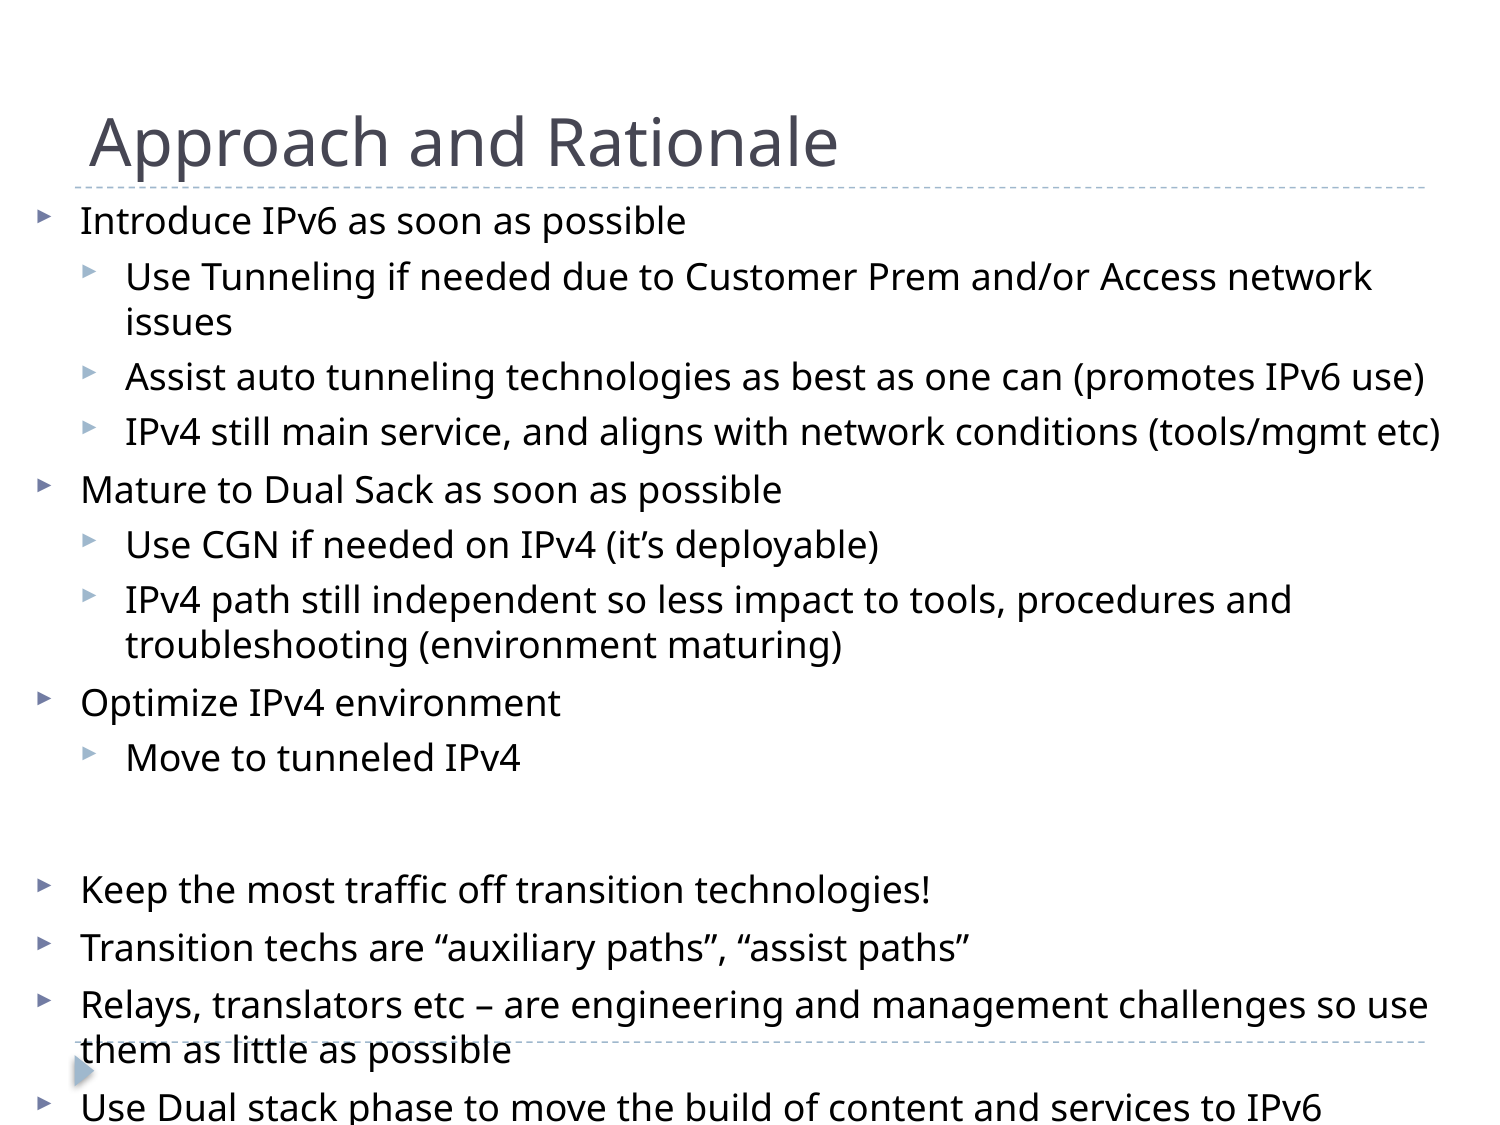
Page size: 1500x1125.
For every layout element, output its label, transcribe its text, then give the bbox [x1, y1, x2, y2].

title Approach and Rationale [75, 24, 1425, 188]
list Introduce IPv6 as soon as possible Use Tunneling if needed due to Customer Prem and/or Access network issues Assist auto tunneling technologies as best as one can (promotes IPv6 use) IPv4 still main service, and aligns with network conditions (tools/mgmt etc) Mature to Dual Sack as soon as possible Use CGN if needed on IPv4 (it’s deployable) IPv4 path still independent so less impact to tools, procedures and troubleshooting (environment maturing) Optimize IPv4 environment Move to tunneled IPv4 Keep the most traffic off transition technologies! Transition techs are “auxiliary paths”, “assist paths” Relays, translators etc – are engineering and management challenges so use them as little as possible Use Dual stack phase to move the build of content and services to IPv6 [20, 189, 1483, 1028]
